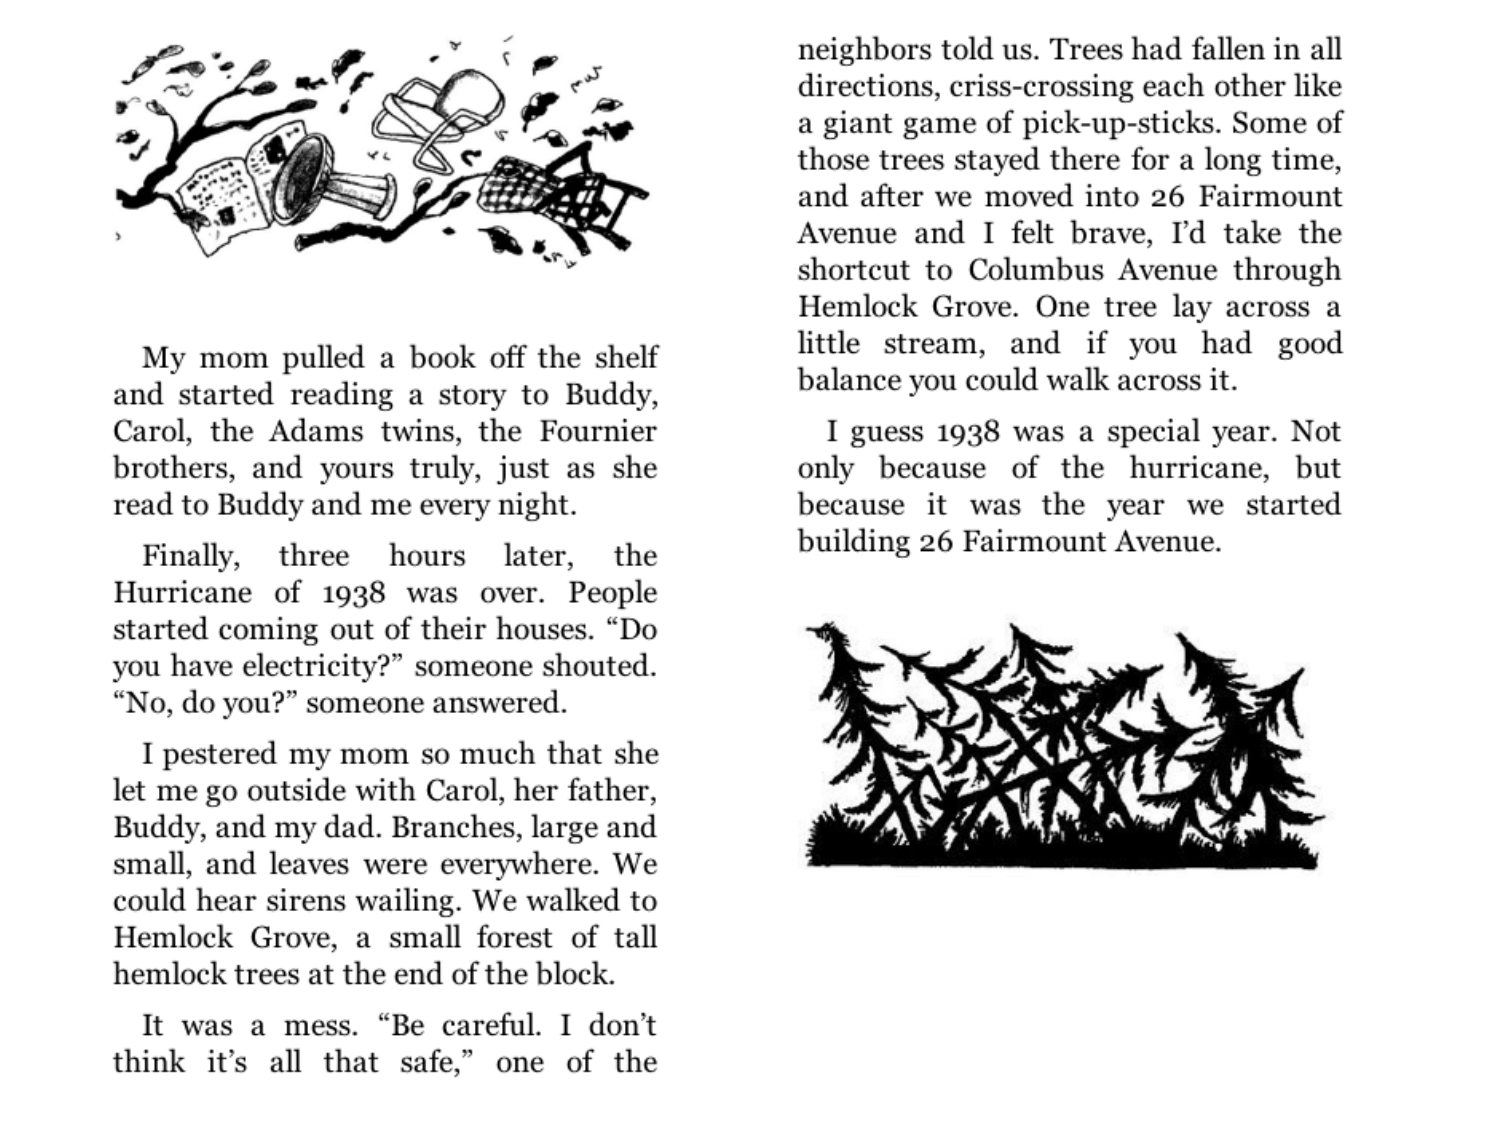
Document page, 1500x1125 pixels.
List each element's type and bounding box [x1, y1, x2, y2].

picture [74, 0, 1422, 1125]
